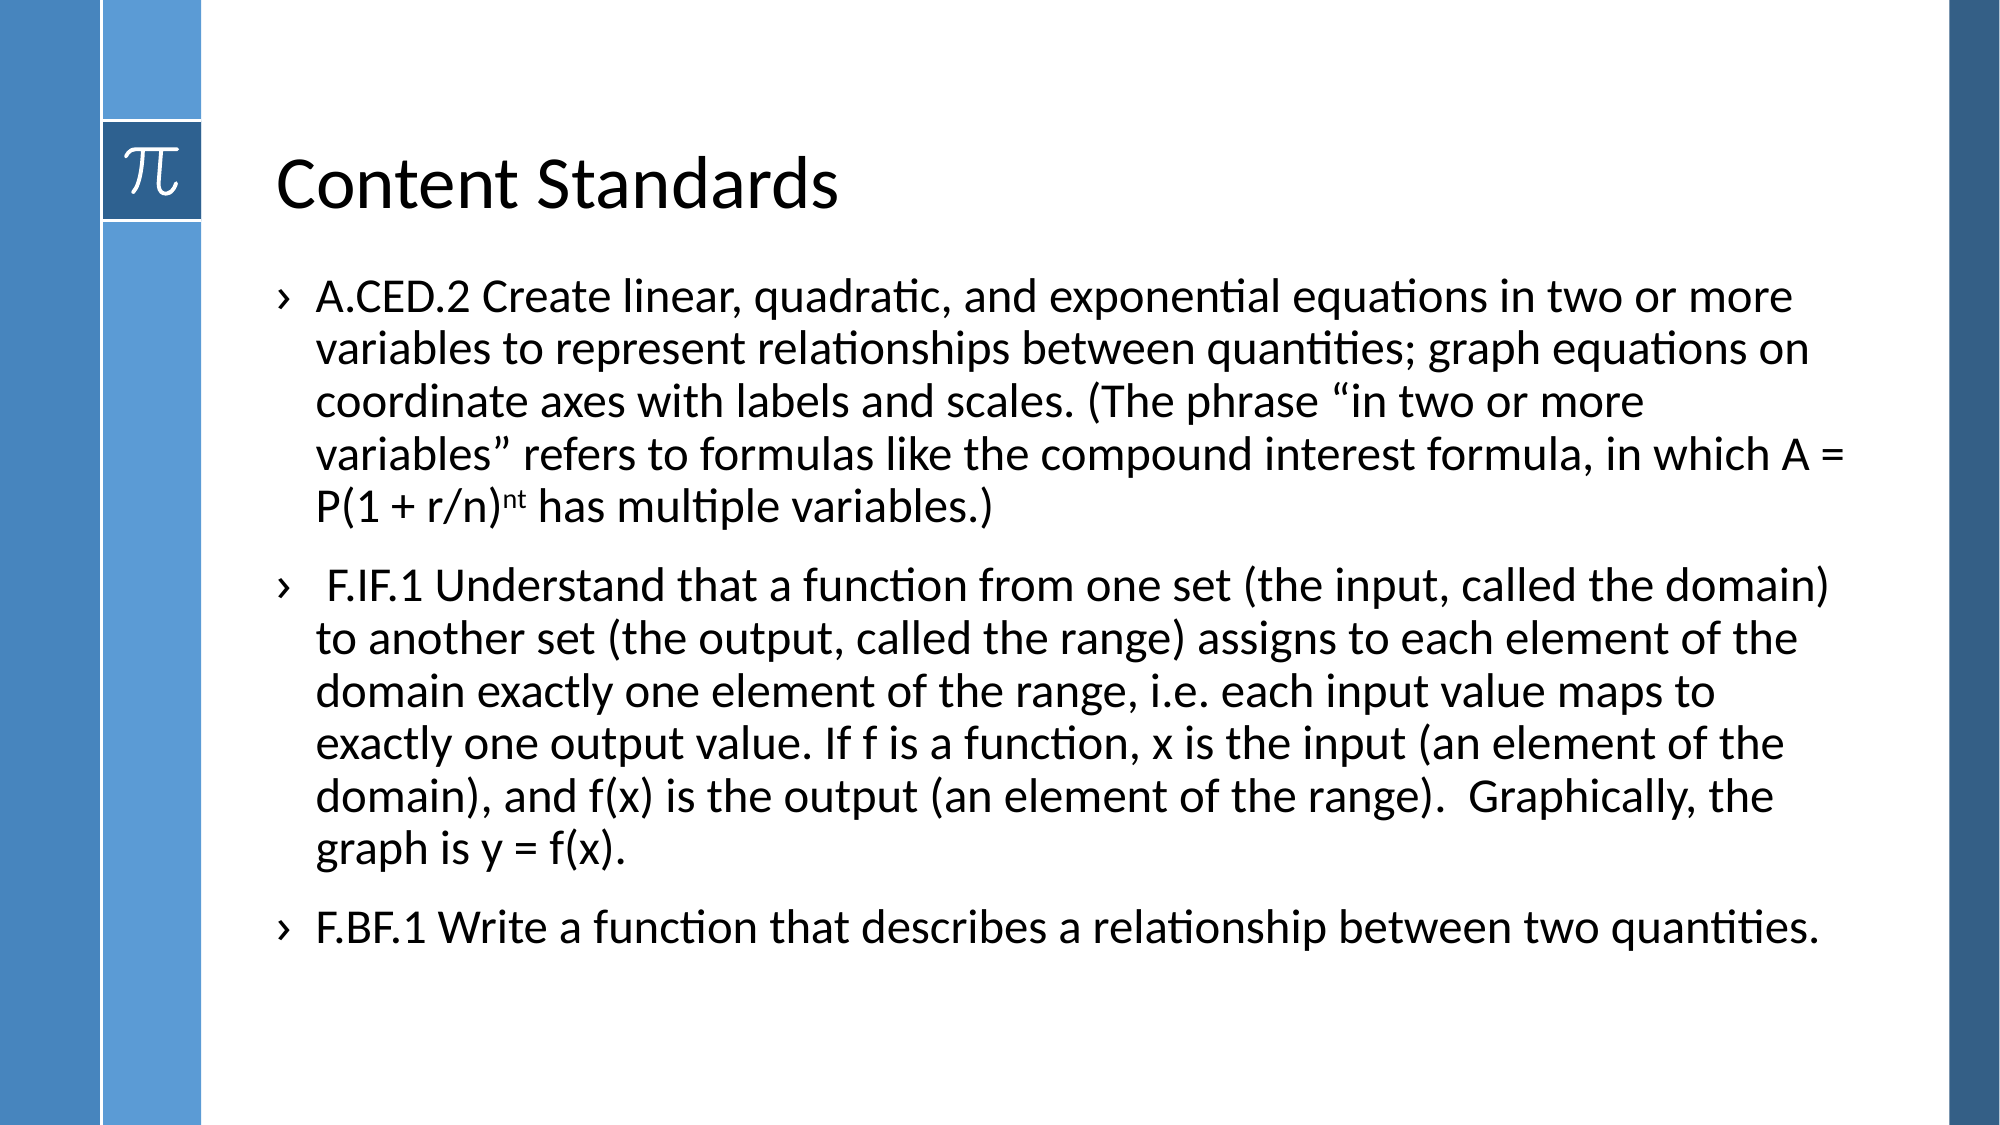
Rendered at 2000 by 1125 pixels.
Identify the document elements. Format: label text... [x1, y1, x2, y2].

title Content Standards [261, 29, 1867, 233]
list A.CED.2 Create linear, quadratic, and exponential equations in two or more variables to represent relationships between quantities; graph equations on coordinate axes with labels and scales. (The phrase “in two or more variables” refers to formulas like the compound interest formula, in which A = P(1 + r/n)nt has multiple variables.) F.IF.1 Understand that a function from one set (the input, called the domain) to another set (the output, called the range) assigns to each element of the domain exactly one element of the range, i.e. each input value maps to exactly one output value. If f is a function, x is the input (an element of the domain), and f(x) is the output (an element of the range). Graphically, the graph is y = f(x). F.BF.1 Write a function that describes a relationship between two quantities. [261, 262, 1867, 975]
